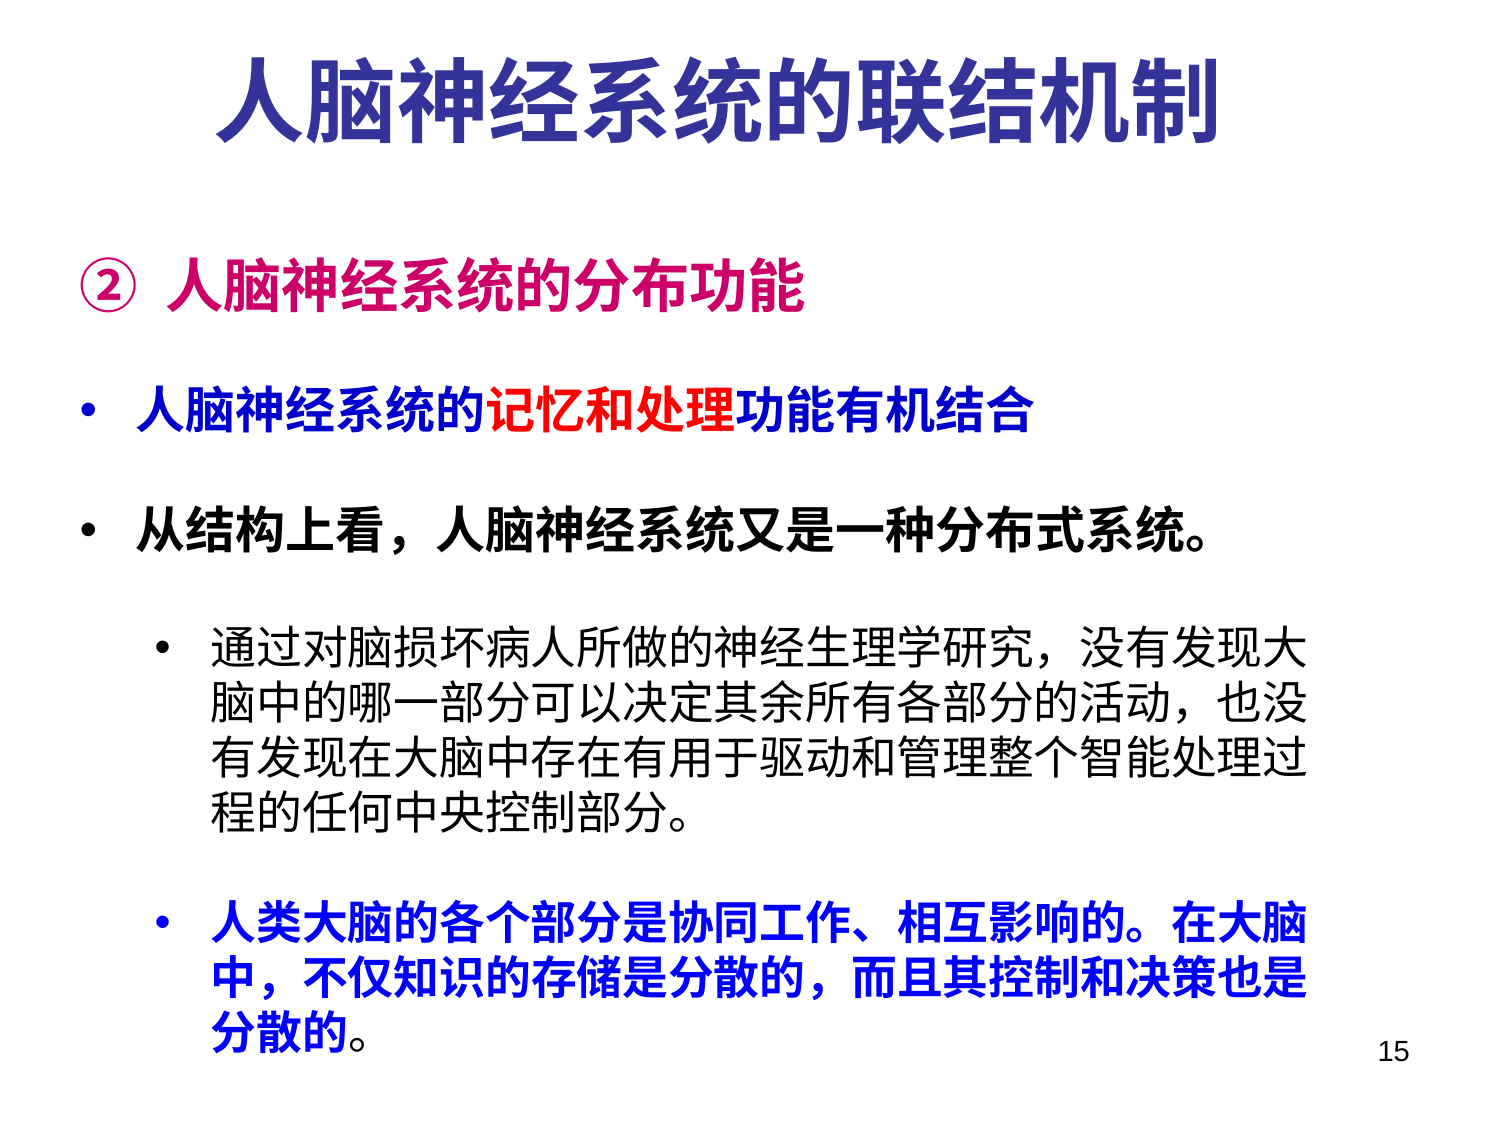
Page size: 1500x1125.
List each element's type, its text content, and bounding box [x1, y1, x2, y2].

text_box ② 人脑神经系统的分布功能 人脑神经系统的记忆和处理功能有机结合 从结构上看，人脑神经系统又是一种分布式系统。 通过对脑损坏病人所做的神经生理学研究，没有发现大脑中的哪一部分可以决定其余所有各部分的活动，也没有发现在大脑中存在有用于驱动和管理整个智能处理过程的任何中央控制部分。 人类大脑的各个部分是协同工作、相互影响的。在大脑中，不仅知识的存储是分散的，而且其控制和决策也是分散的。 [64, 241, 1353, 1116]
text_box 人脑神经系统的联结机制 [198, 36, 1322, 162]
slide_number 15 [1353, 1024, 1425, 1103]
